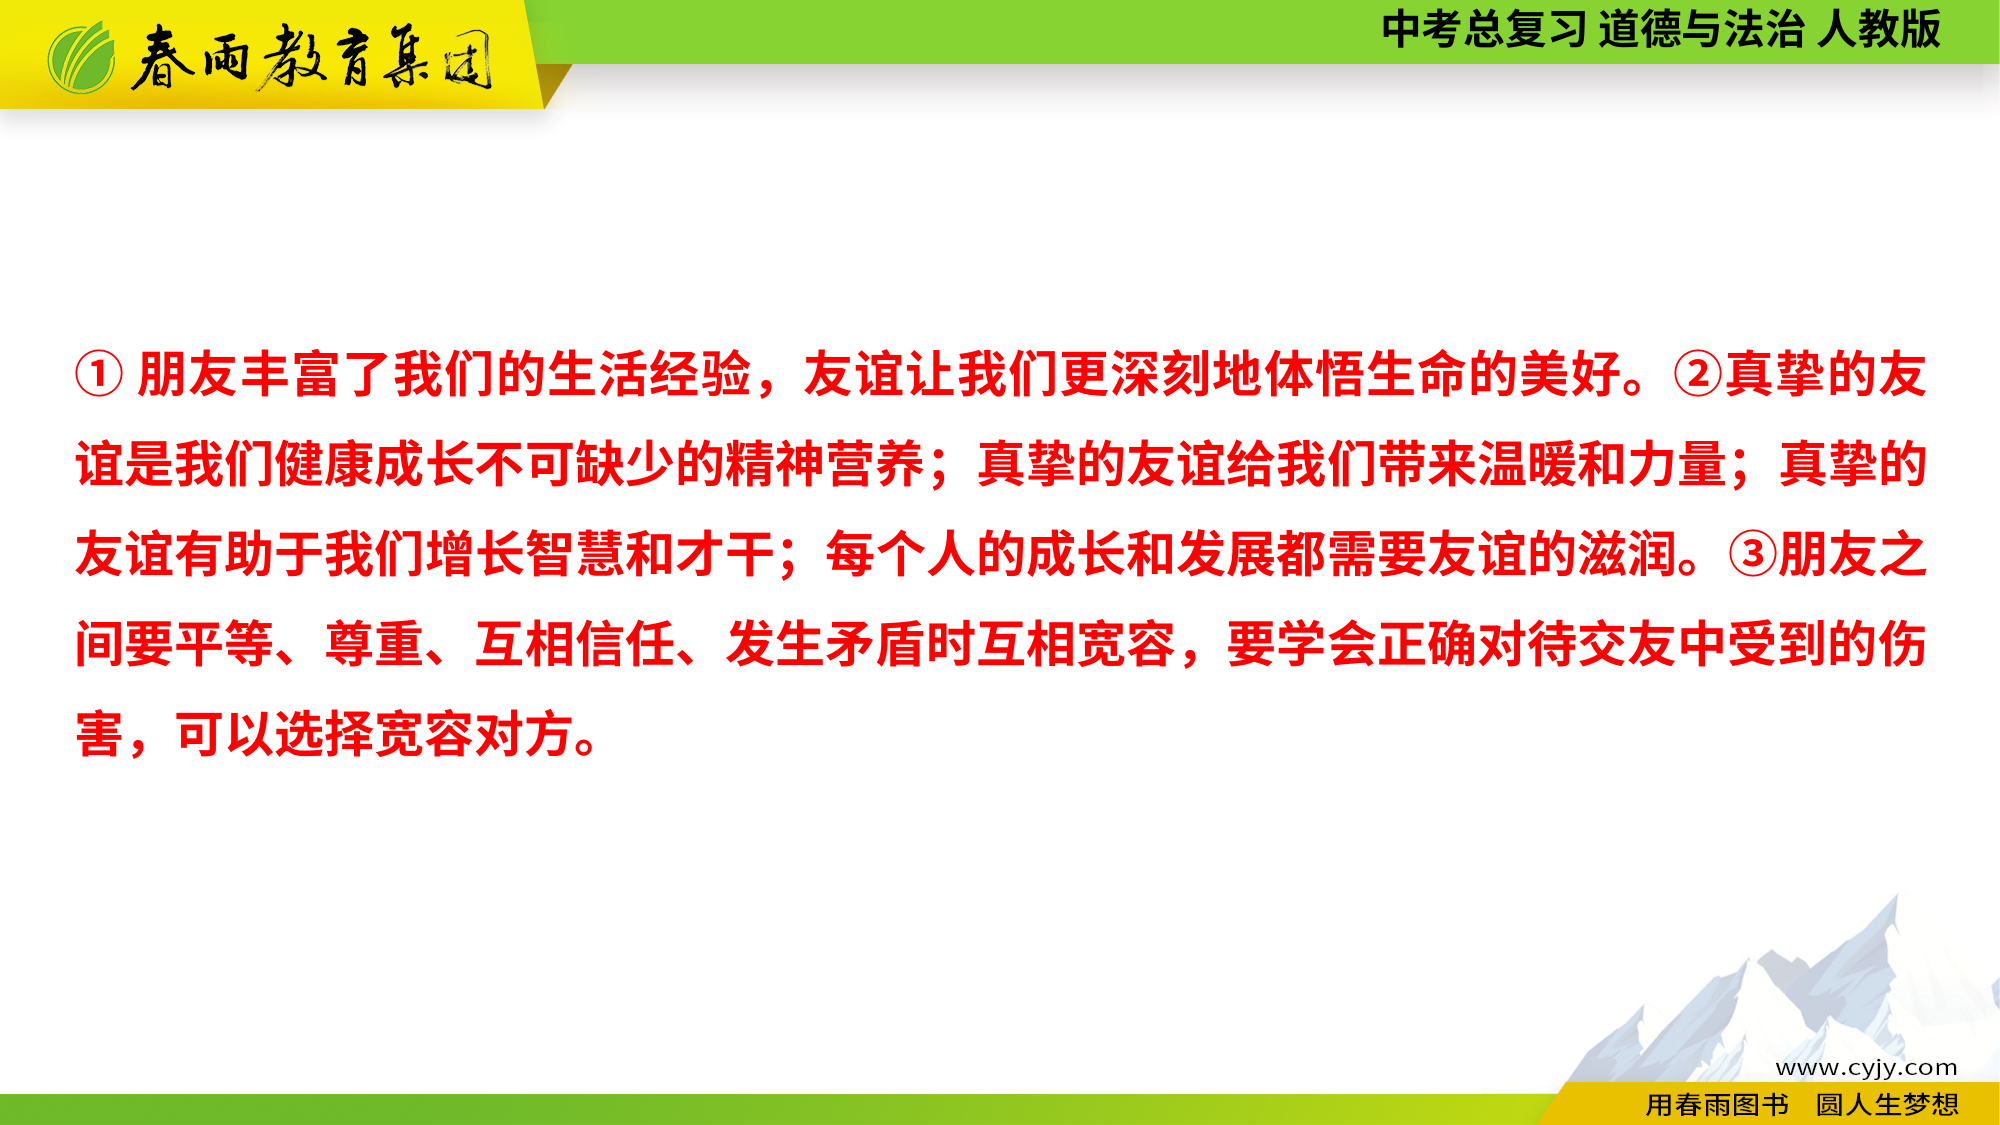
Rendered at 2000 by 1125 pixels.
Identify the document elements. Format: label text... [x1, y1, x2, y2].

list ①朋友丰富了我们的生活经验，友谊让我们更深刻地体悟生命的美好。②真挚的友谊是我们健康成长不可缺少的精神营养；真挚的友谊给我们带来温暖和力量；真挚的友谊有助于我们增长智慧和才干；每个人的成长和发展都需要友谊的滋润。③朋友之间要平等、尊重、互相信任、发生矛盾时互相宽容，要学会正确对待交友中受到的伤害，可以选择宽容对方。 [59, 305, 1944, 764]
picture [0, 0, 2000, 1125]
